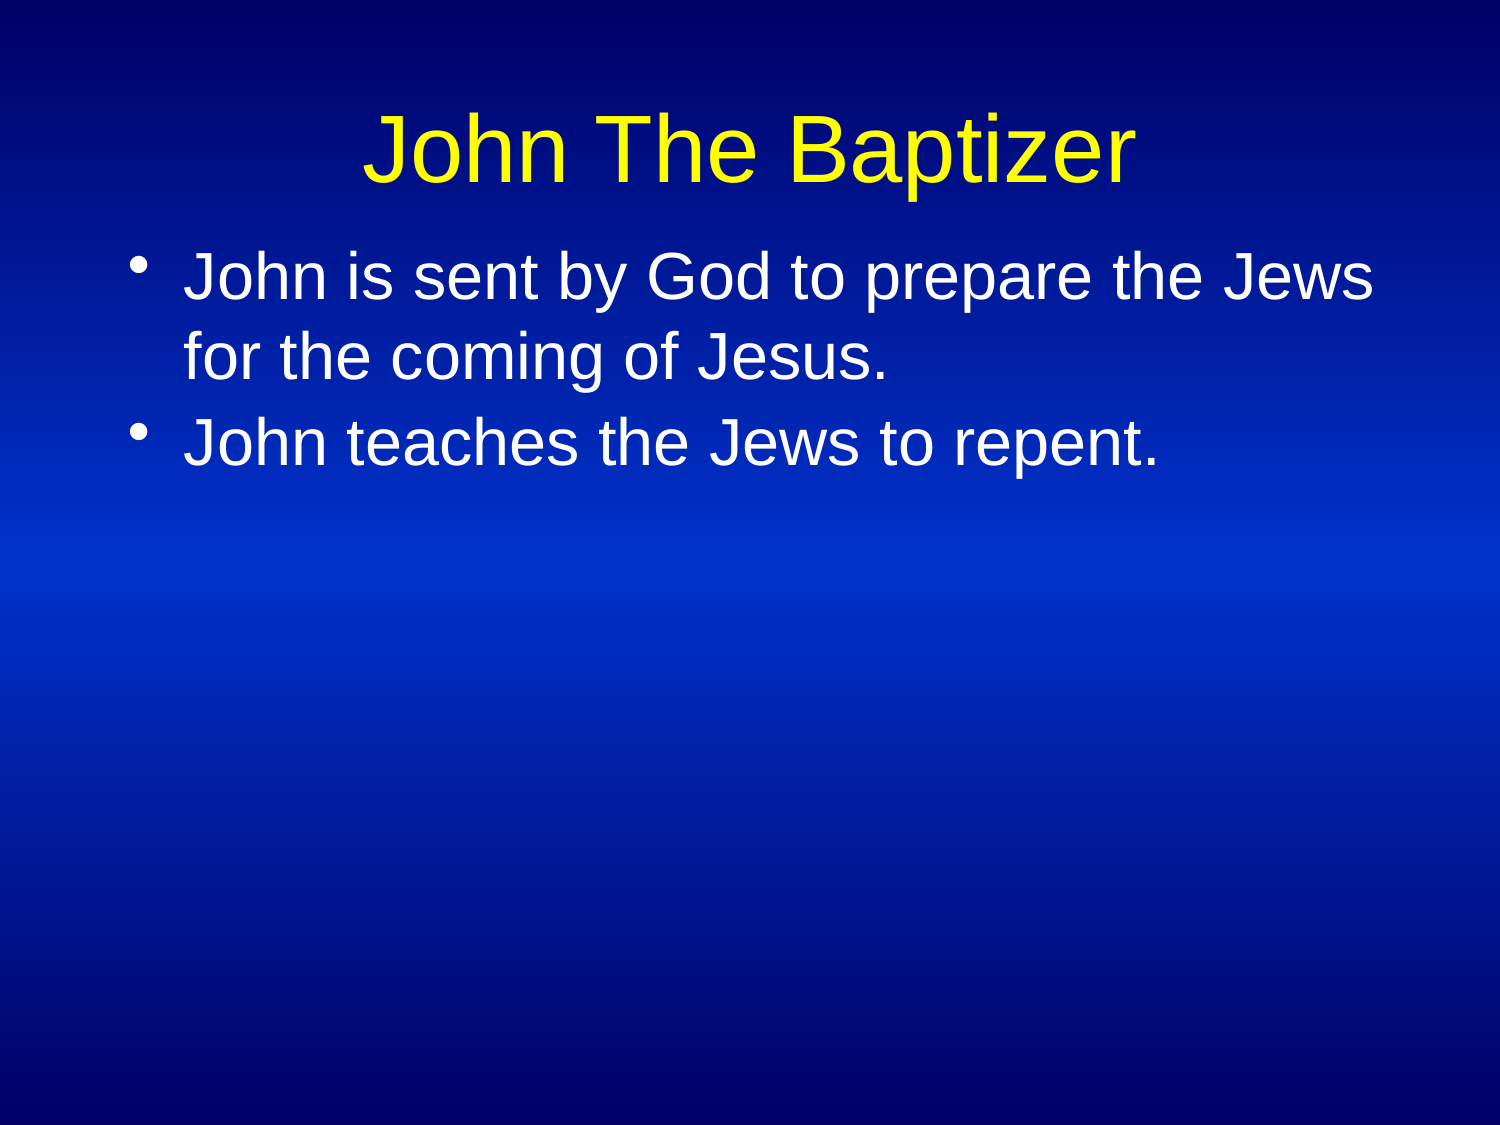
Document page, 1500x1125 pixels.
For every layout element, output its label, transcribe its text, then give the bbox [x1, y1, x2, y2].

title John The Baptizer [37, 50, 1463, 238]
list John is sent by God to prepare the Jews for the coming of Jesus. John teaches the Jews to repent. [112, 224, 1438, 738]
